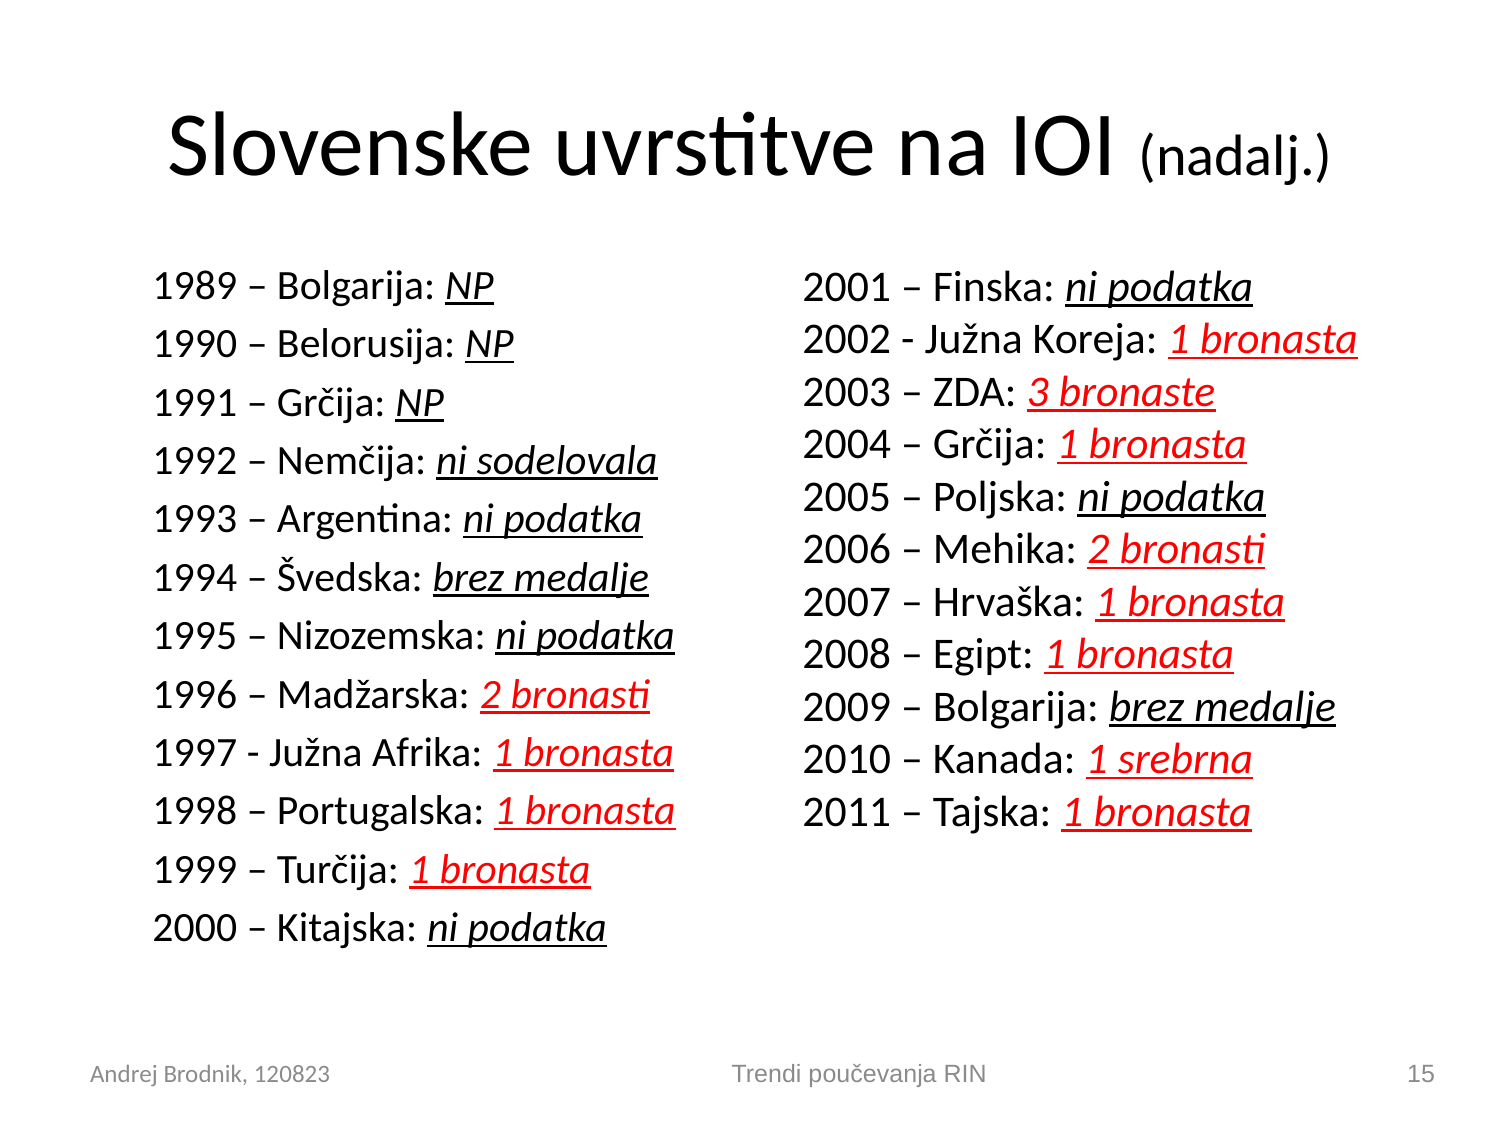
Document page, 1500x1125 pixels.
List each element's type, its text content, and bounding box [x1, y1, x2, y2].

title Slovenske uvrstitve na IOI (nadalj.) [75, 45, 1425, 233]
slide_number 14 [1359, 1042, 1450, 1103]
text_box 2001 – Finska: ni podatka 2002 - Južna Koreja: 1 bronasta 2003 – ZDA: 3 bronaste 2004 – Grčija: 1 bronasta 2005 – Poljska: ni podatka 2006 – Mehika: 2 bronasti 2007 – Hrvaška: 1 bronasta 2008 – Egipt: 1 bronasta 2009 – Bolgarija: brez medalje 2010 – Kanada: 1 srebrna 2011 – Tajska: 1 bronasta [787, 249, 1450, 959]
slide_number Andrej Brodnik, 120823 [75, 1042, 590, 1103]
list 1989 – Bolgarija: NP 1990 – Belorusija: NP 1991 – Grčija: NP 1992 – Nemčija: ni sodelovala 1993 – Argentina: ni podatka 1994 – Švedska: brez medalje 1995 – Nizozemska: ni podatka 1996 – Madžarska: 2 bronasti 1997 - Južna Afrika: 1 bronasta 1998 – Portugalska: 1 bronasta 1999 – Turčija: 1 bronasta 2000 – Kitajska: ni podatka [137, 249, 763, 959]
footer Trendi poučevanja RIN [590, 1042, 1129, 1103]
